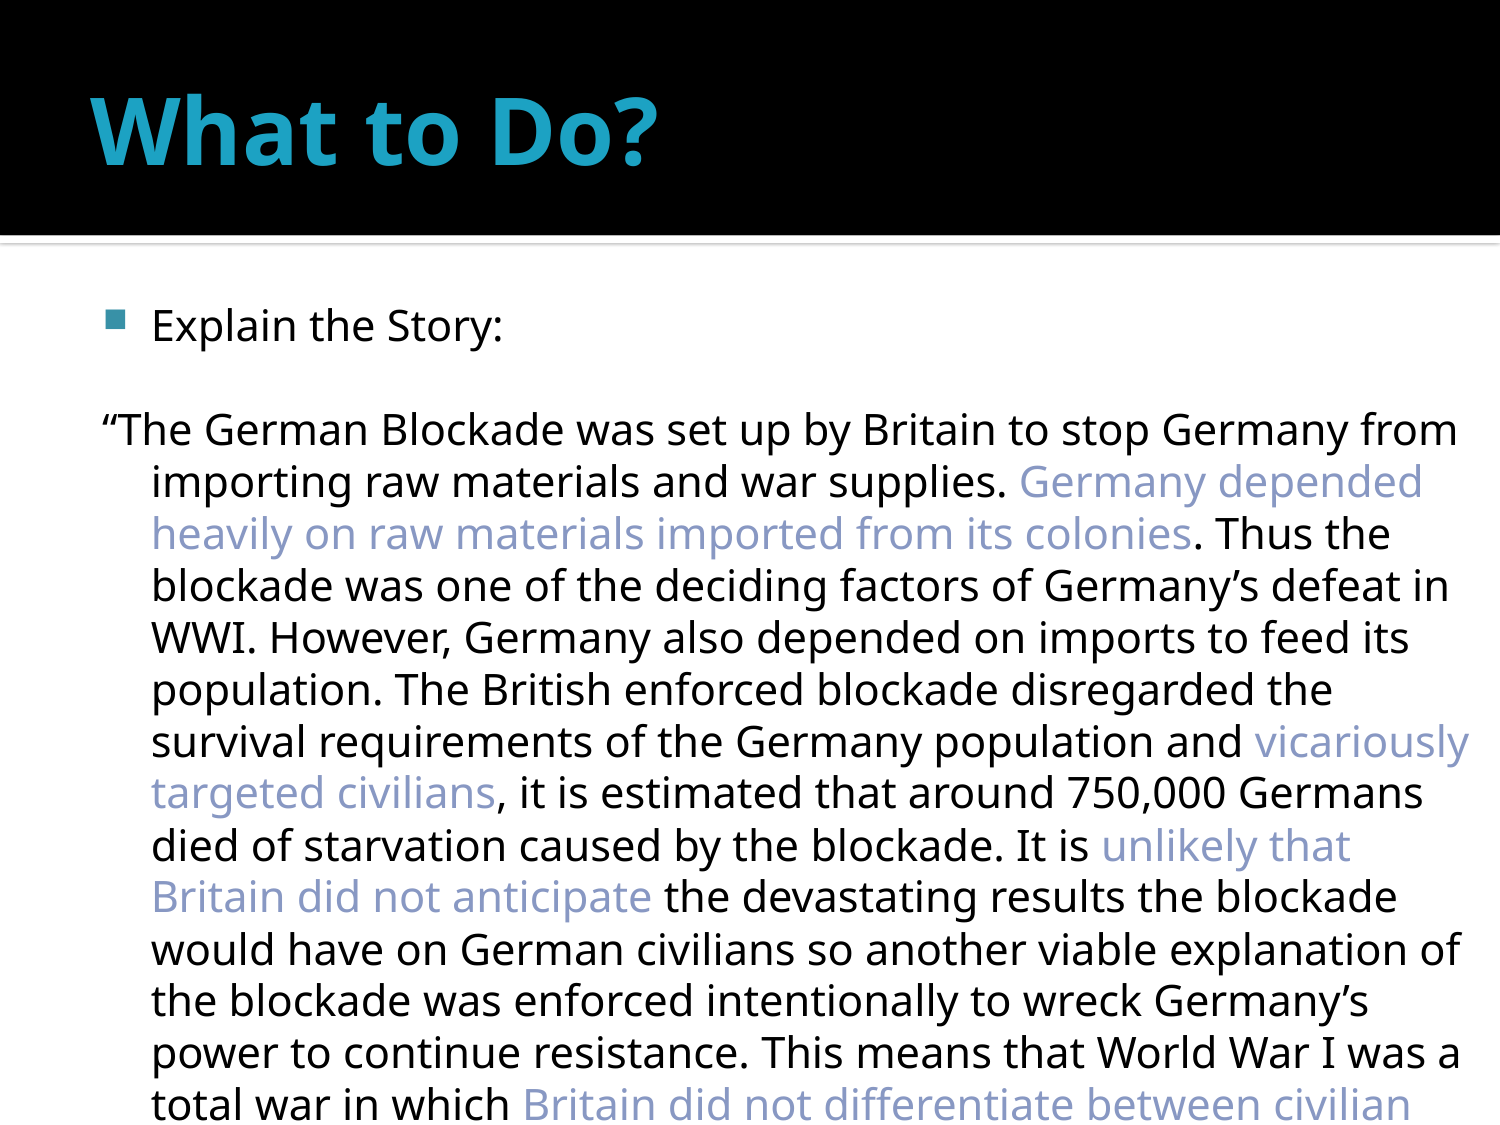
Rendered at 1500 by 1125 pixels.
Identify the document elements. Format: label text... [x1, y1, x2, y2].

list Explain the Story: “The German Blockade was set up by Britain to stop Germany from importing raw materials and war supplies. Germany depended heavily on raw materials imported from its colonies. Thus the blockade was one of the deciding factors of Germany’s defeat in WWI. However, Germany also depended on imports to feed its population. The British enforced blockade disregarded the survival requirements of the Germany population and vicariously targeted civilians, it is estimated that around 750,000 Germans died of starvation caused by the blockade. It is unlikely that Britain did not anticipate the devastating results the blockade would have on German civilians so another viable explanation of the blockade was enforced intentionally to wreck Germany’s power to continue resistance. This means that World War I was a total war in which Britain did not differentiate between civilian and military targets in order to totally destroy Germany.” [75, 231, 1500, 1125]
title What to Do? [75, 25, 1425, 231]
